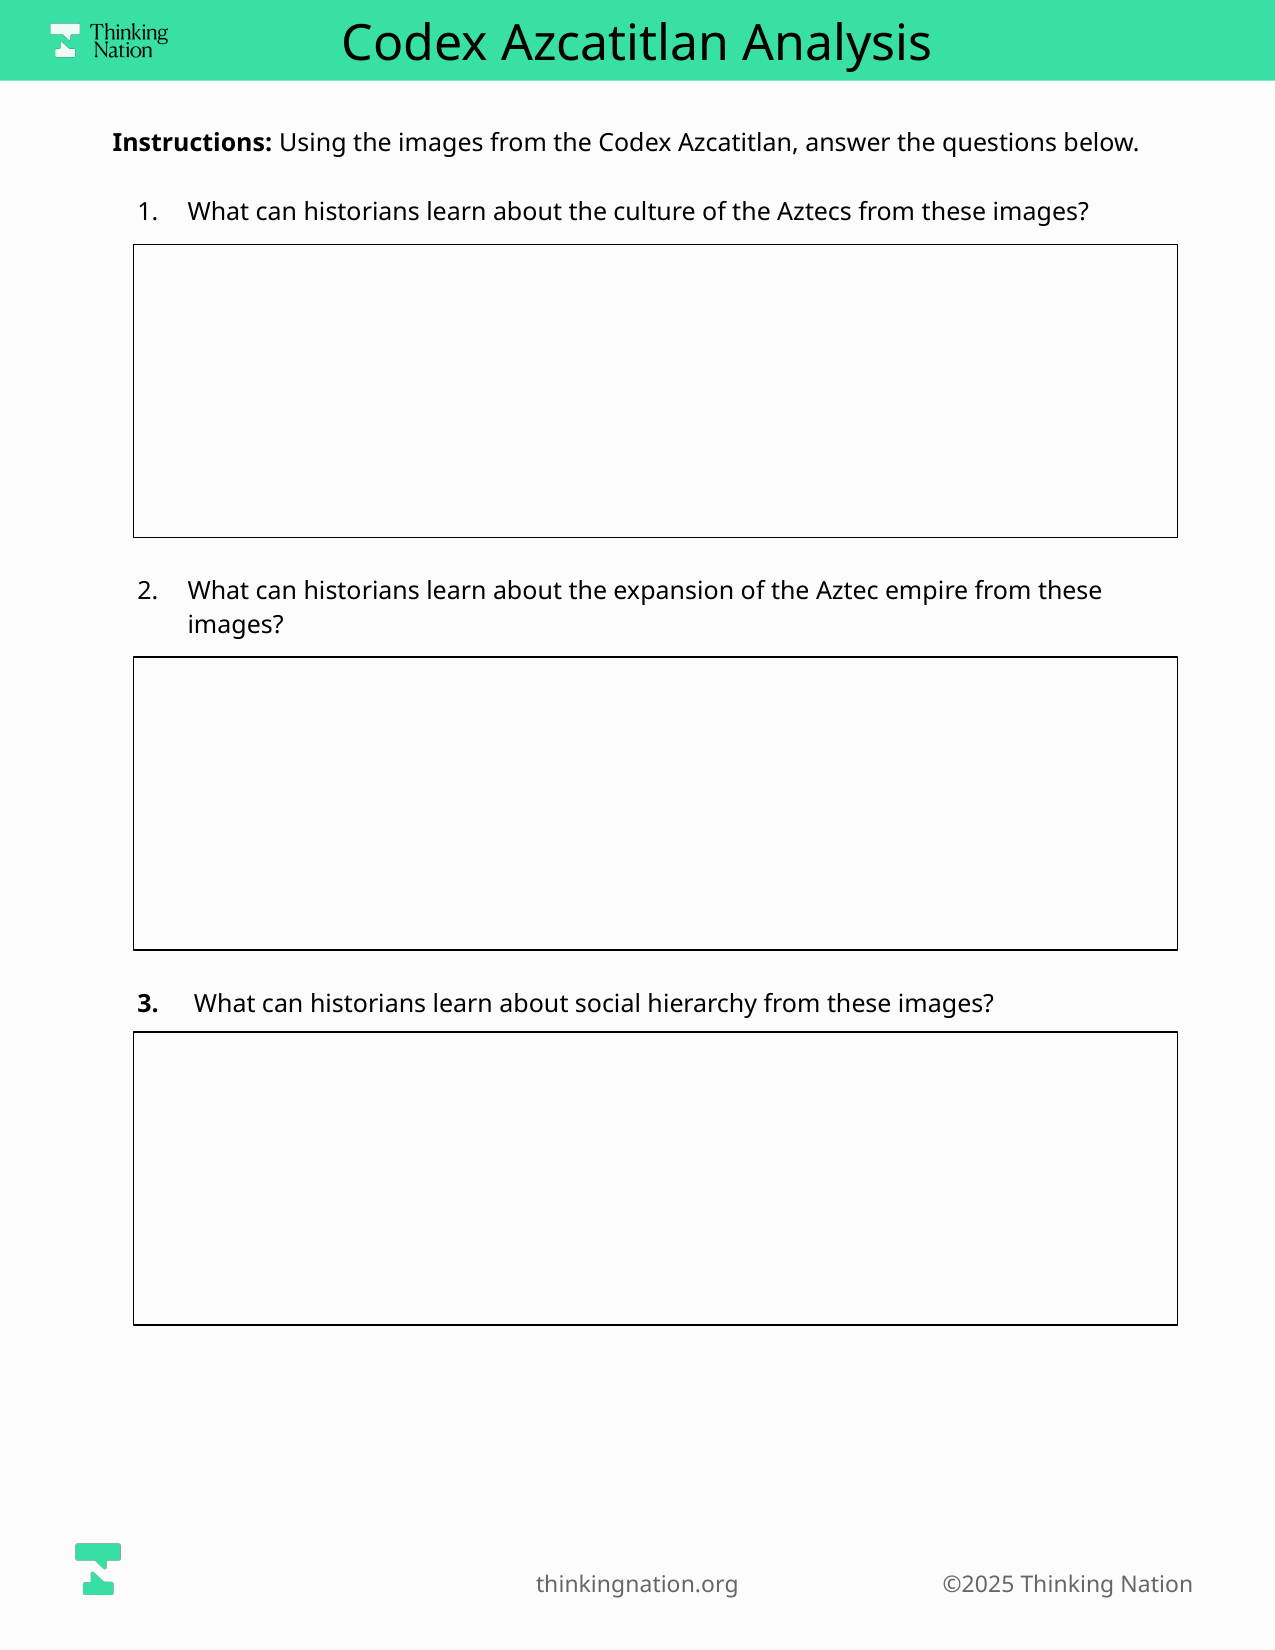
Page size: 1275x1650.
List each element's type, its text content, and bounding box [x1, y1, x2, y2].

text_box thinkingnation.org [486, 1553, 789, 1605]
text_box [133, 1032, 1178, 1325]
text_box ©2025 Thinking Nation [907, 1553, 1210, 1605]
picture [62, 1533, 134, 1605]
text_box [133, 657, 1178, 950]
picture [36, 12, 172, 69]
text_box Codex Azcatitlan Analysis [0, 0, 1275, 81]
text_box Instructions: Using the images from the Codex Azcatitlan, answer the questions below. What can historians learn about the culture of the Aztecs from these images? What can historians learn about the expansion of the Aztec empire from these images? What can historians learn about social hierarchy from these images? [97, 107, 1178, 1412]
text_box [133, 244, 1178, 538]
